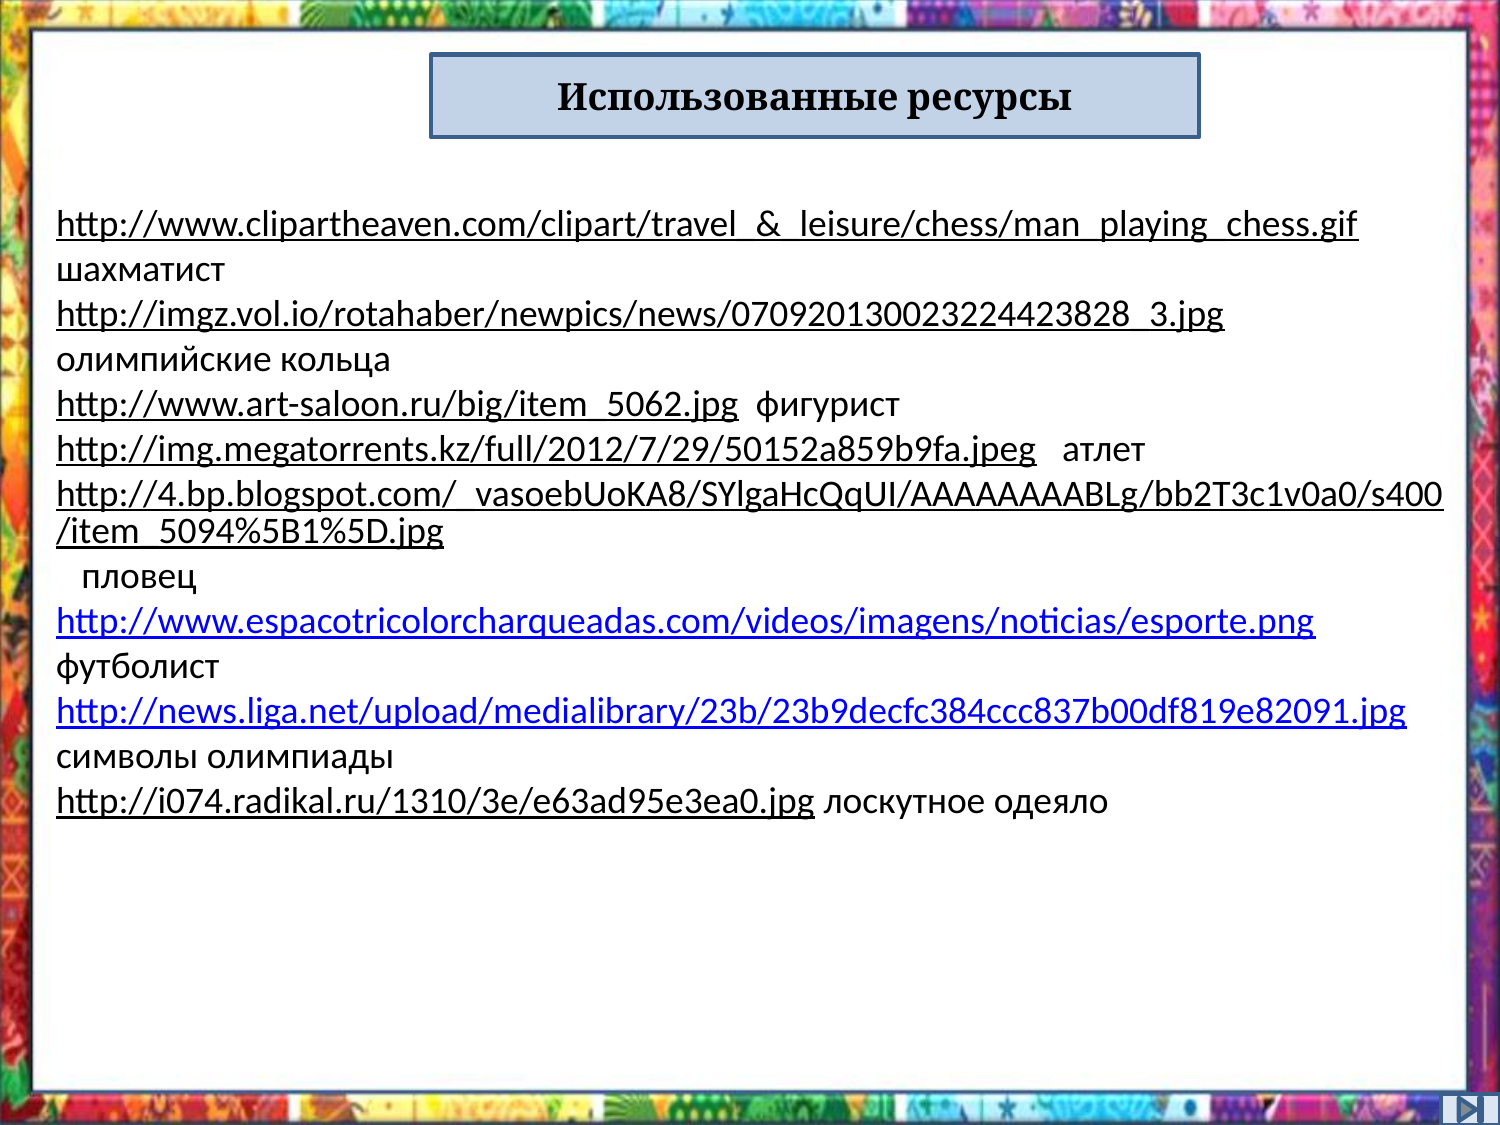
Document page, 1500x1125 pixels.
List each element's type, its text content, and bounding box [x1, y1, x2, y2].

text_box http://www.clipartheaven.com/clipart/travel_&_leisure/chess/man_playing_chess.gif шахматист http://imgz.vol.io/rotahaber/newpics/news/070920130023224423828_3.jpg олимпийские кольца http://www.art-saloon.ru/big/item_5062.jpg фигурист http://img.megatorrents.kz/full/2012/7/29/50152a859b9fa.jpeg атлет http://4.bp.blogspot.com/_vasoebUoKA8/SYlgaHcQqUI/AAAAAAAABLg/bb2T3c1v0a0/s400/item_5094%5B1%5D.jpg пловец http://www.espacotricolorcharqueadas.com/videos/imagens/noticias/esporte.png футболист http://news.liga.net/upload/medialibrary/23b/23b9decfc384ccc837b00df819e82091.jpg символы олимпиады http://i074.radikal.ru/1310/3e/e63ad95e3ea0.jpg лоскутное одеяло [41, 191, 1471, 792]
text_box Использованные ресурсы [429, 52, 1201, 139]
picture [0, 0, 1500, 1125]
text_box [1439, 1092, 1500, 1125]
